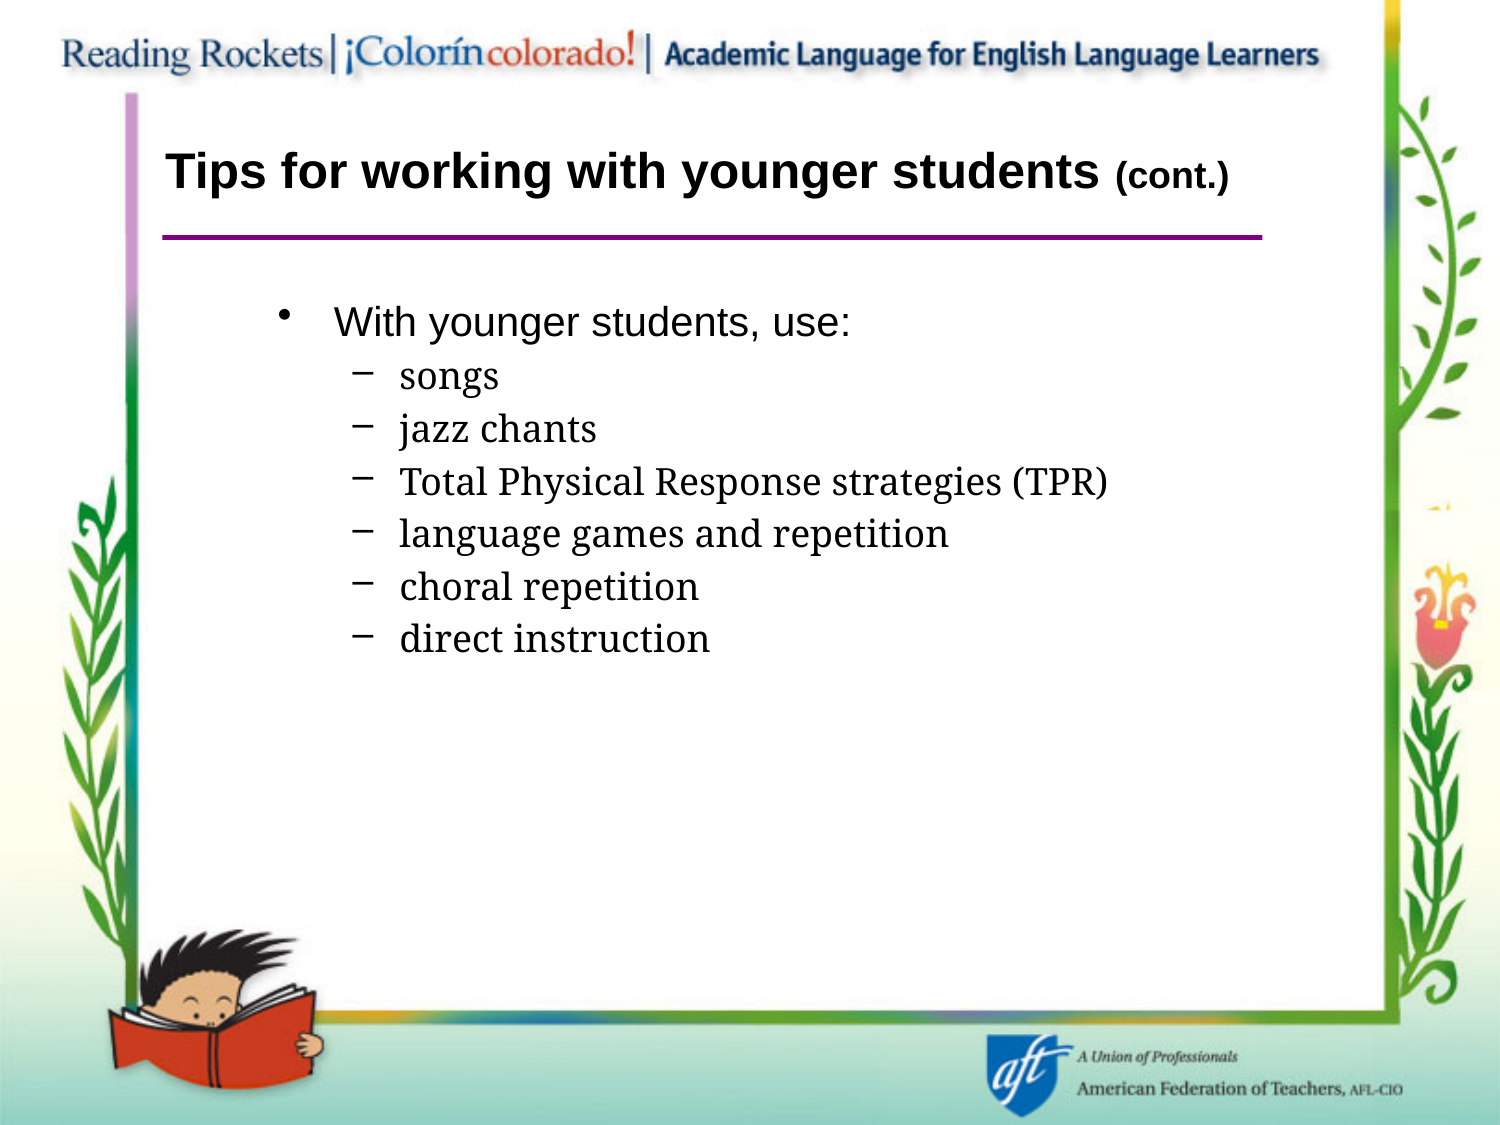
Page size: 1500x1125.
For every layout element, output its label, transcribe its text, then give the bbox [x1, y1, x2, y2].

list With younger students, use: songs jazz chants Total Physical Response strategies (TPR) language games and repetition choral repetition direct instruction [262, 287, 1500, 1031]
title Tips for working with younger students (cont.) [149, 74, 1376, 263]
picture [0, 0, 1500, 1125]
